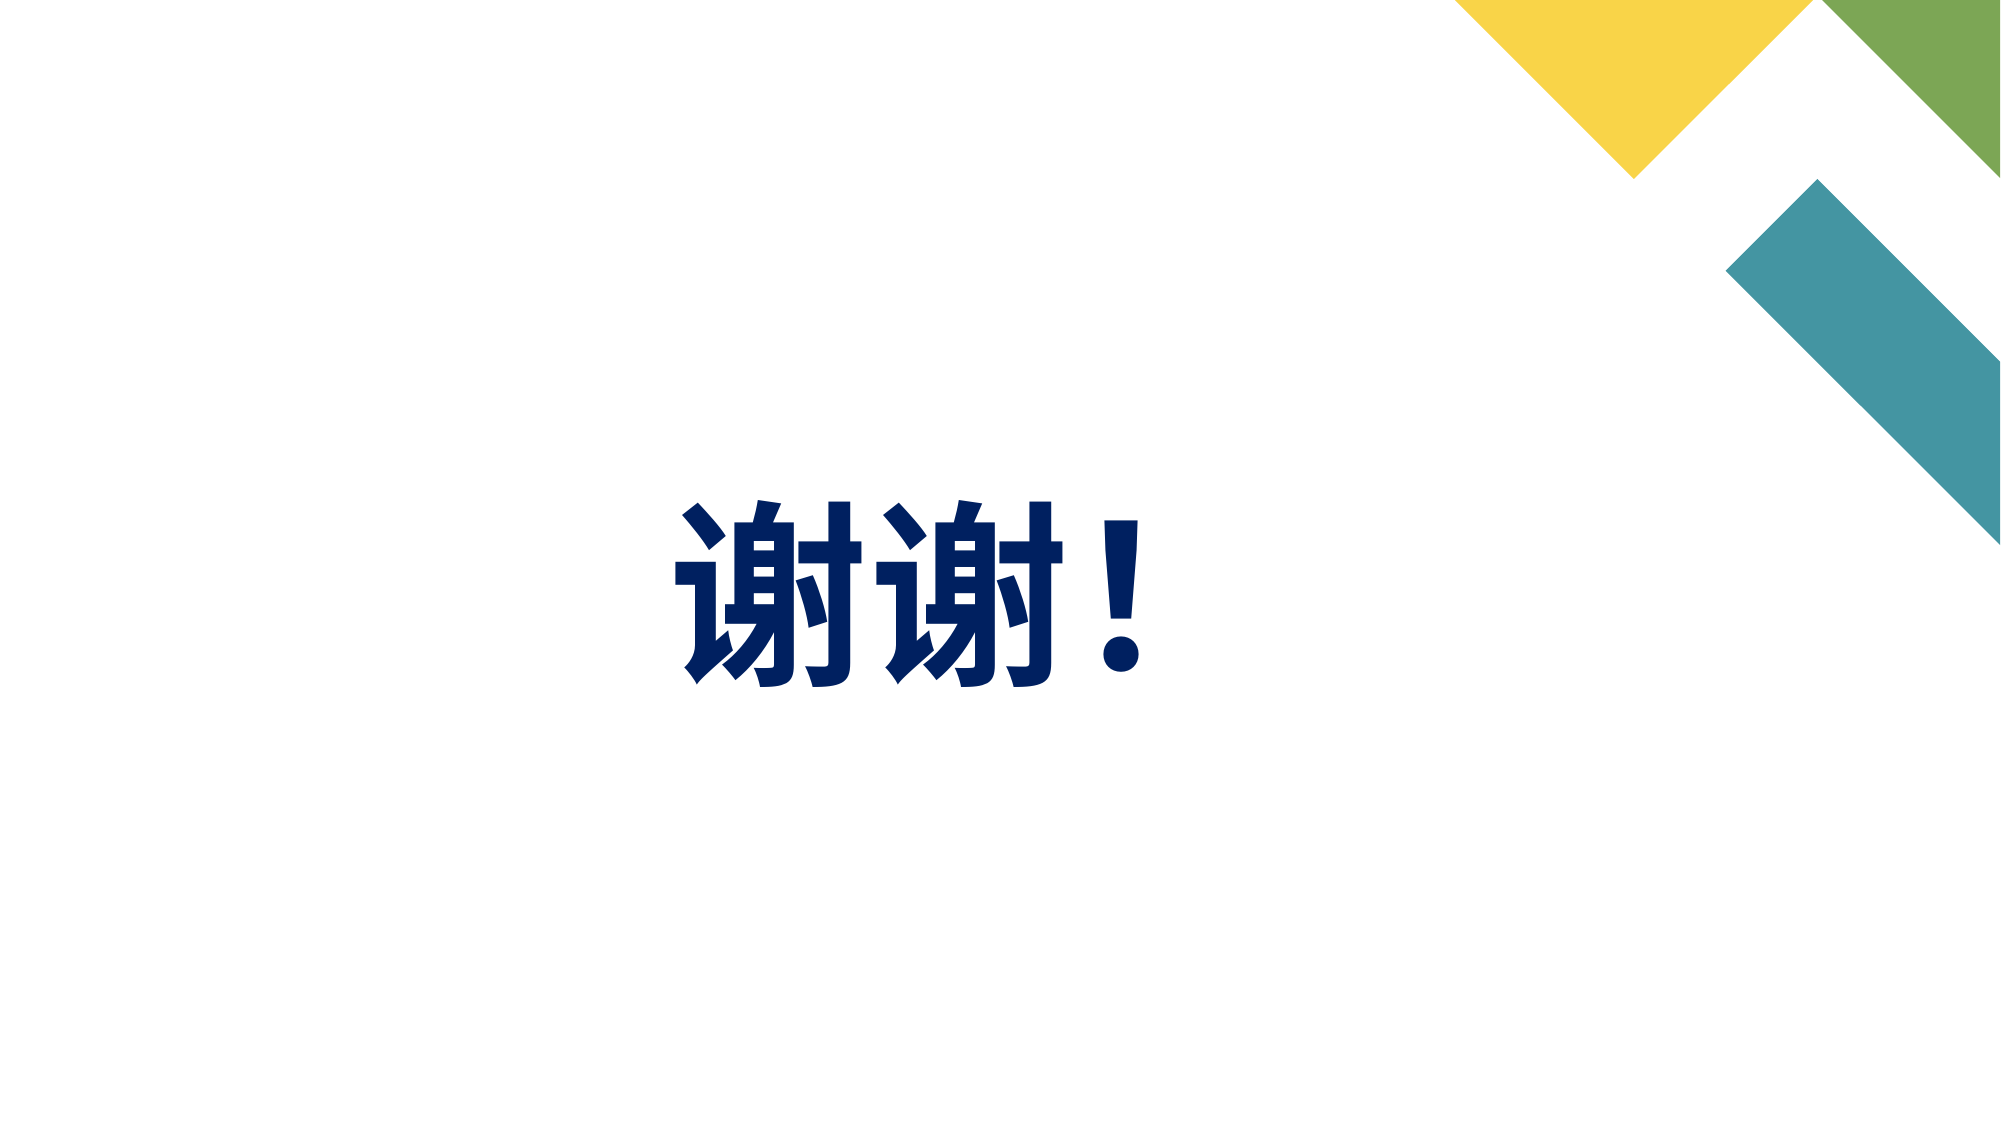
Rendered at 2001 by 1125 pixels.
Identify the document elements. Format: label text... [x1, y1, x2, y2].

title 谢谢！ [568, 335, 1373, 714]
